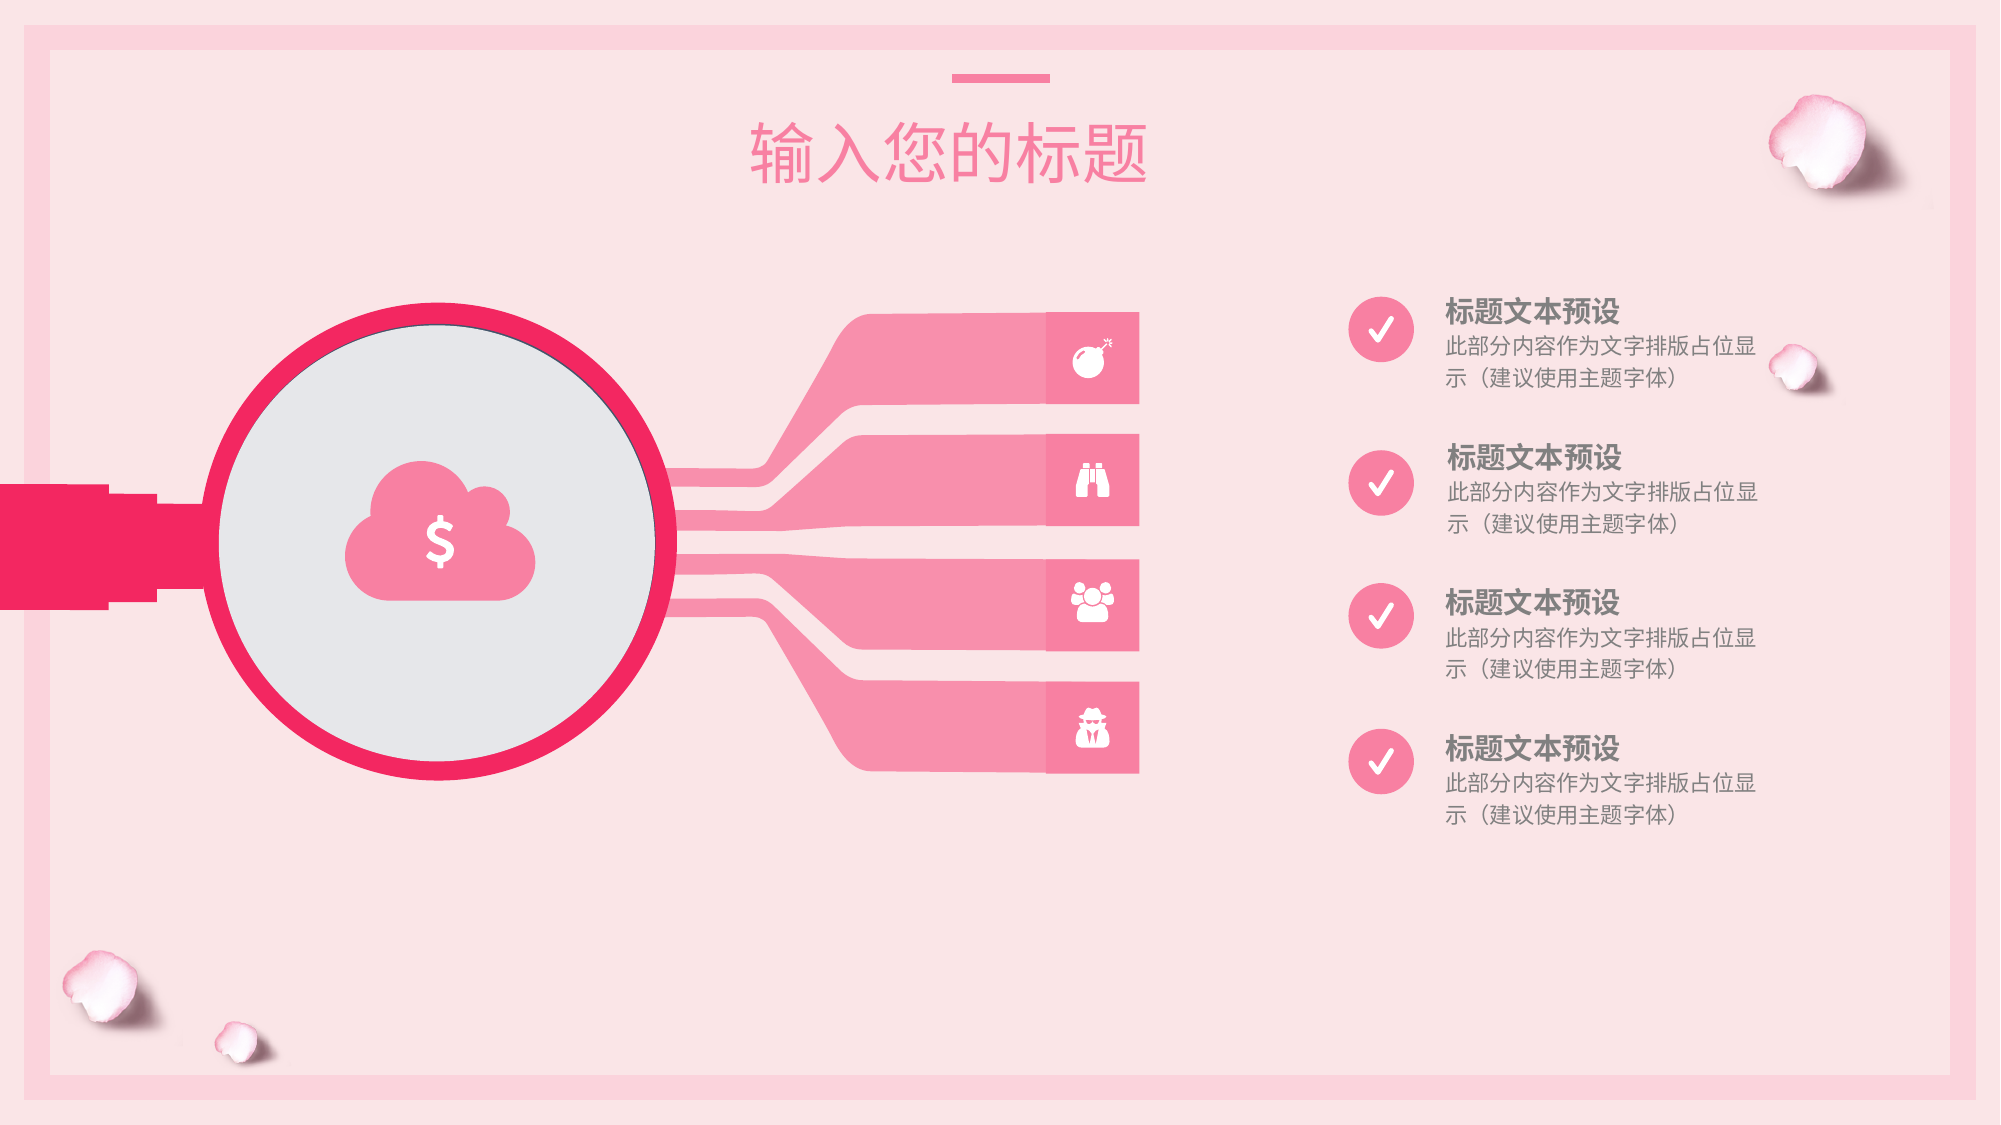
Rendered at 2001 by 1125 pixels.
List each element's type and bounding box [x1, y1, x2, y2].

picture [54, 781, 700, 1073]
picture [1633, 93, 1934, 452]
text_box [1348, 292, 1805, 844]
text_box [0, 302, 1140, 781]
